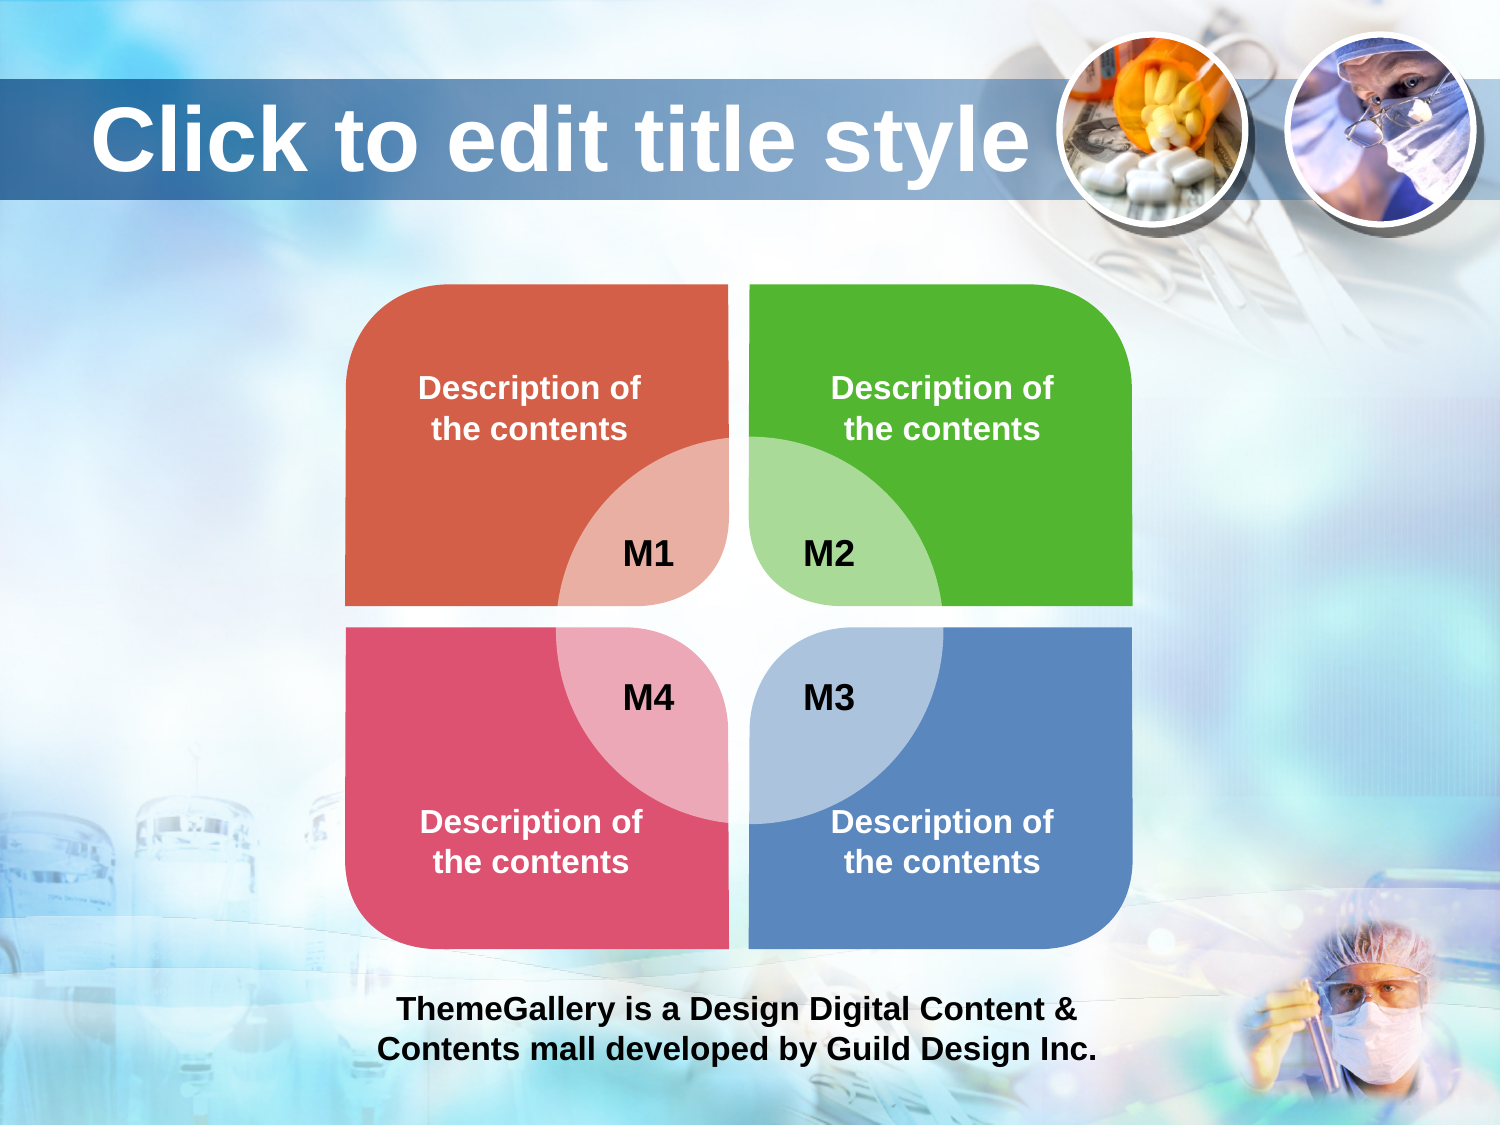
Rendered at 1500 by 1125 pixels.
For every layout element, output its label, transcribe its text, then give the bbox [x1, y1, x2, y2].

text_box M1 [607, 521, 690, 582]
text_box [748, 627, 1133, 950]
text_box [555, 436, 944, 825]
text_box [345, 627, 730, 950]
text_box Description of the contents [795, 793, 1090, 888]
text_box Description of the contents [795, 359, 1090, 454]
text_box [748, 284, 1133, 607]
text_box Description of the contents [382, 359, 677, 454]
text_box ThemeGallery is a Design Digital Content & Contents mall developed by Guild Design Inc. [312, 979, 1163, 1075]
title Click to edit title style [74, 40, 1051, 229]
text_box M4 [607, 665, 690, 726]
text_box Description of the contents [384, 793, 679, 888]
text_box M2 [788, 521, 871, 582]
text_box M3 [788, 665, 871, 726]
text_box [345, 284, 729, 607]
picture [0, 0, 1500, 1125]
